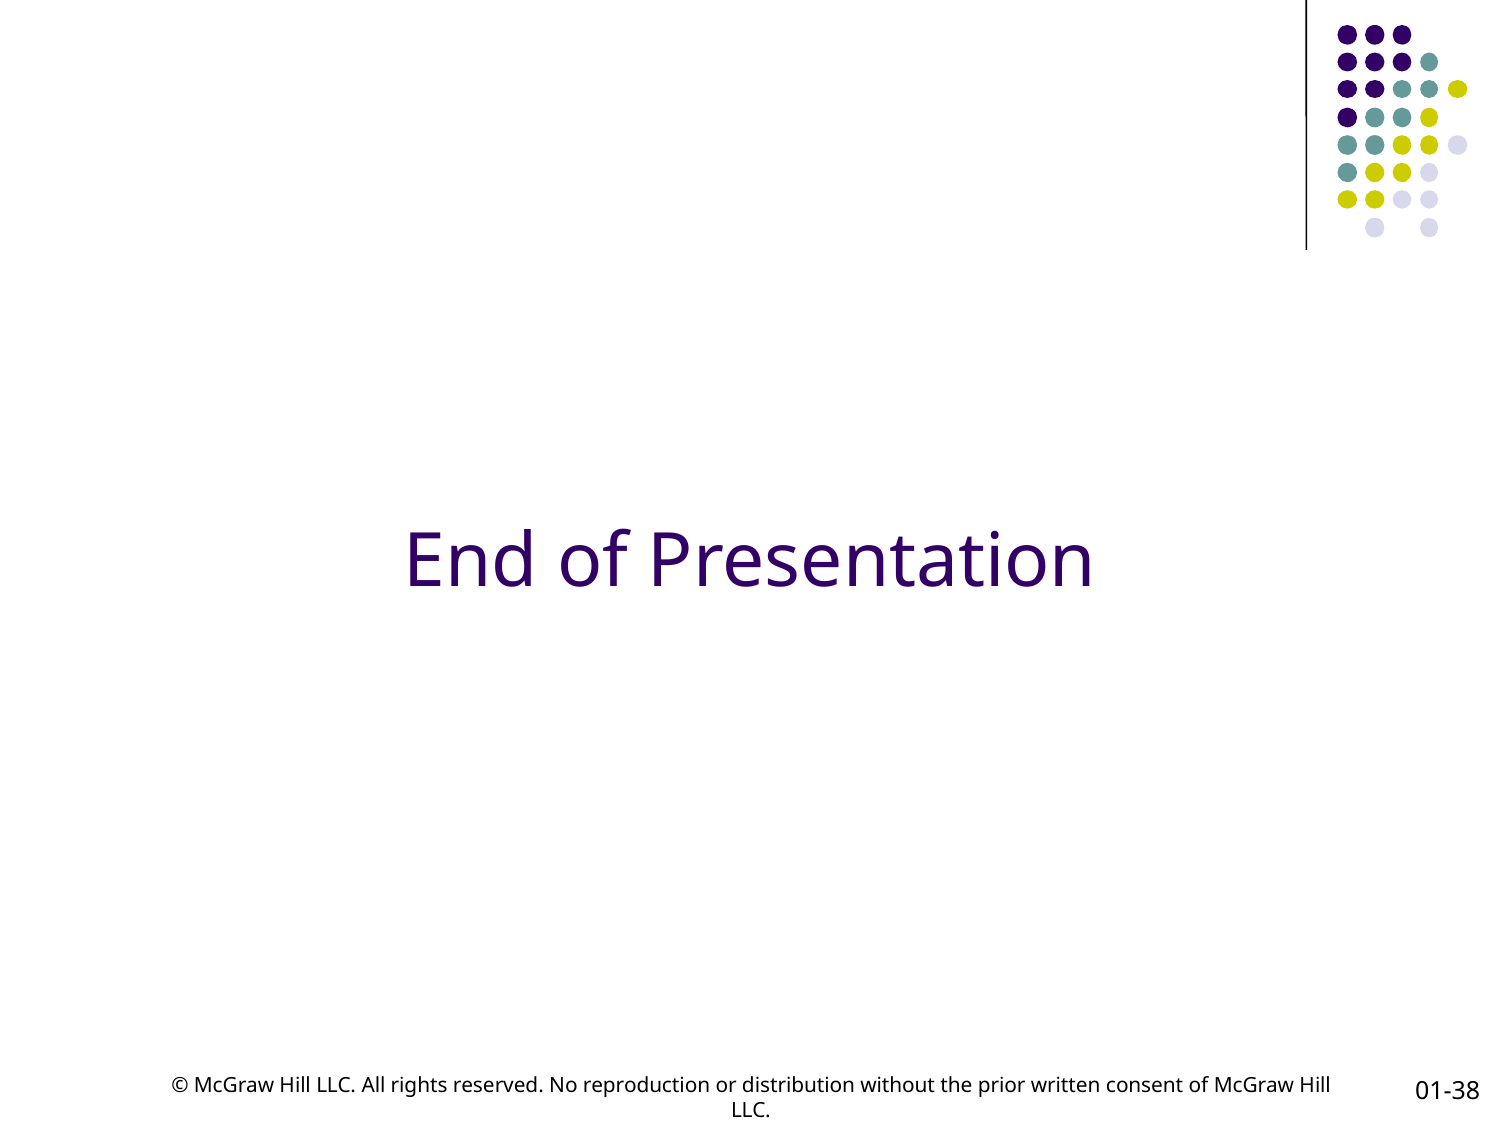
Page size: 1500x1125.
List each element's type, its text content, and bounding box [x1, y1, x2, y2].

title End of Presentation [128, 450, 1372, 675]
slide_number 01-38 [1345, 1061, 1496, 1122]
